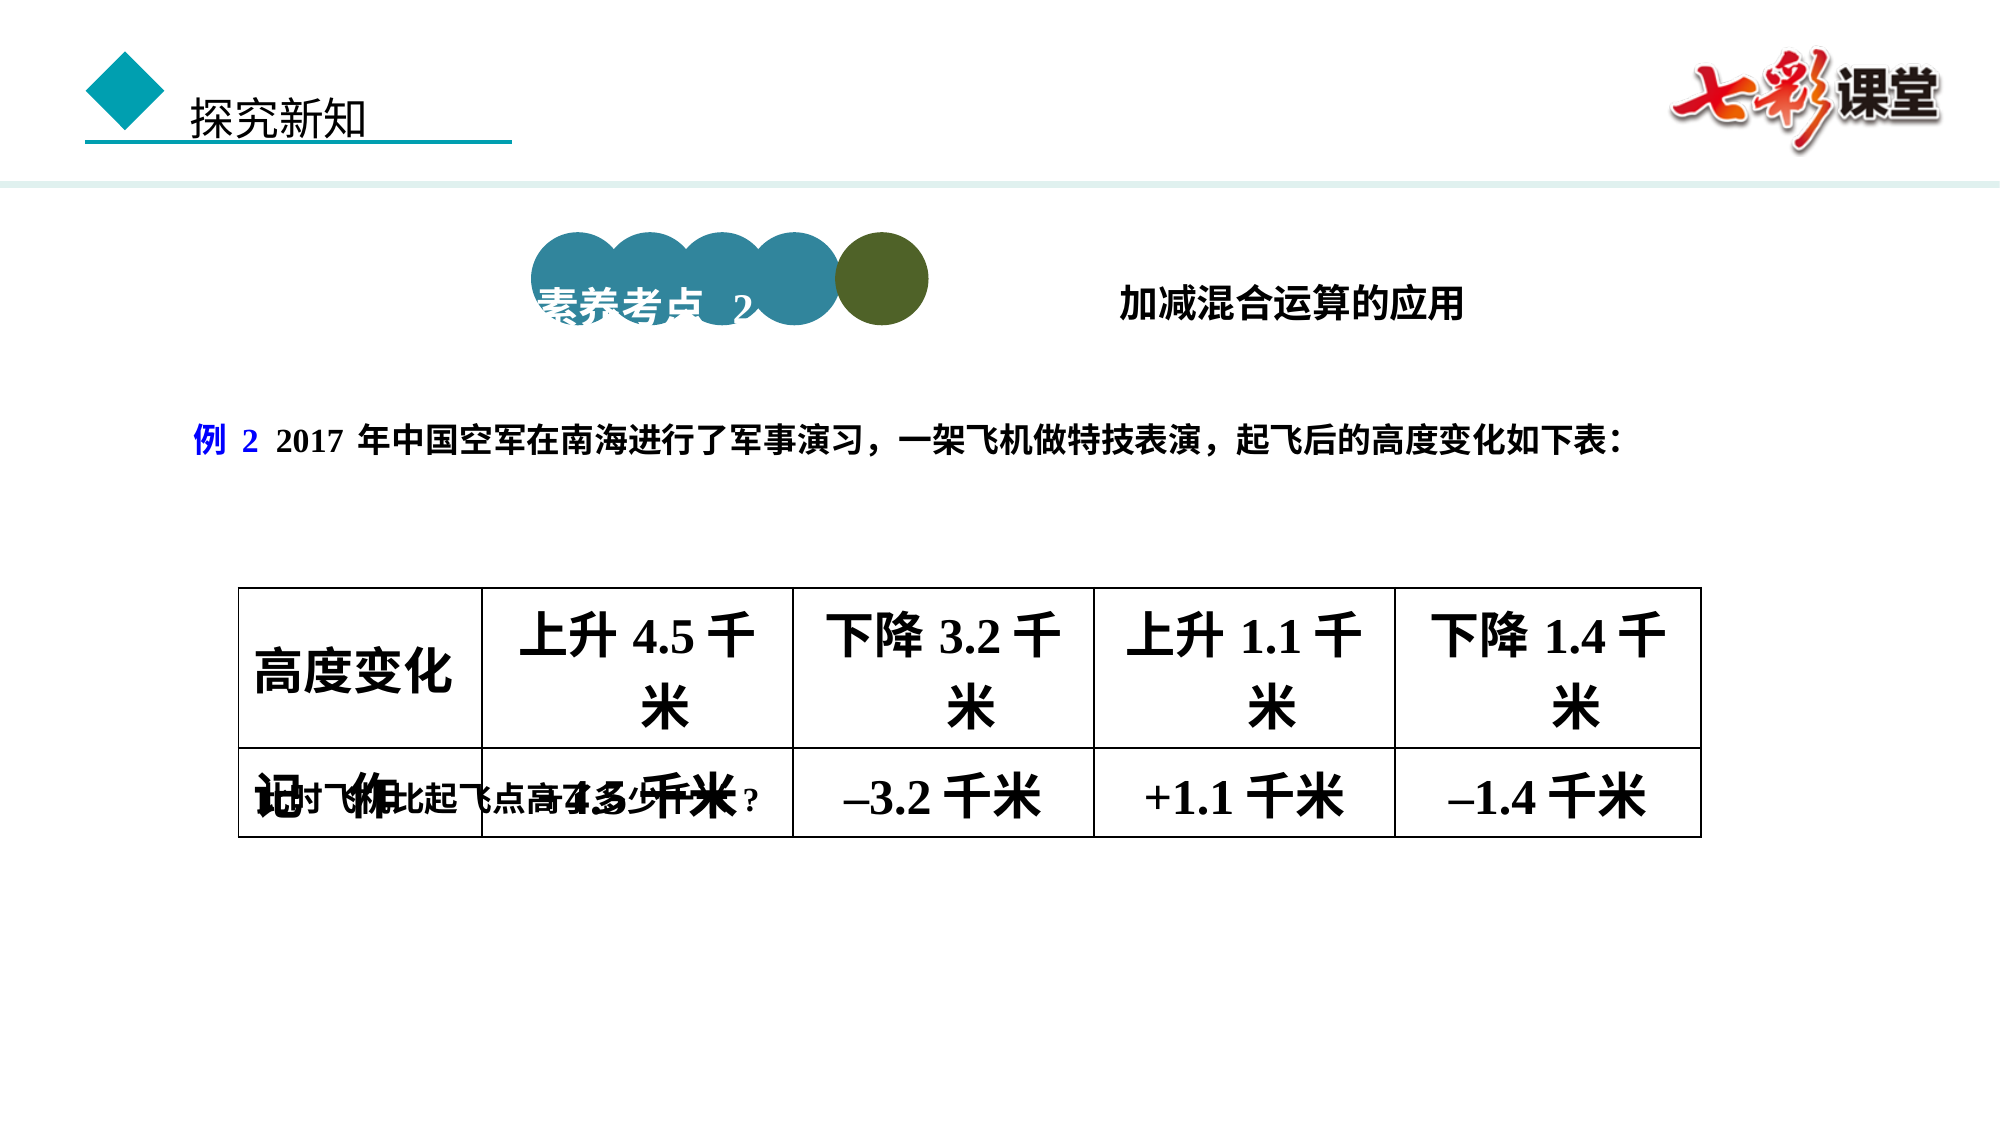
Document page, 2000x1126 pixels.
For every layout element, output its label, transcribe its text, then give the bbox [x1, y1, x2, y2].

table_cell +4.5千米 [483, 749, 792, 836]
table_header 上升4.5千米 [483, 589, 792, 747]
table_cell –3.2千米 [794, 749, 1093, 836]
table_header 高度变化 [239, 589, 481, 747]
table_cell 记 作 [239, 749, 481, 836]
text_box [521, 224, 929, 333]
table_header 上升1.1千米 [1095, 589, 1394, 747]
table_header 下降1.4千米 [1396, 589, 1700, 747]
table_header 下降3.2千米 [794, 589, 1093, 747]
list 例2 2017年中国空军在南海进行了军事演习，一架飞机做特技表演，起飞后的高度变化如下表： 此时飞机比起飞点高了多少千米? [157, 332, 1957, 887]
picture [1666, 42, 1948, 157]
text_box 加减混合运算的应用 [1100, 224, 1487, 332]
table_cell +1.1千米 [1095, 749, 1394, 836]
table_cell –1.4千米 [1396, 749, 1700, 836]
